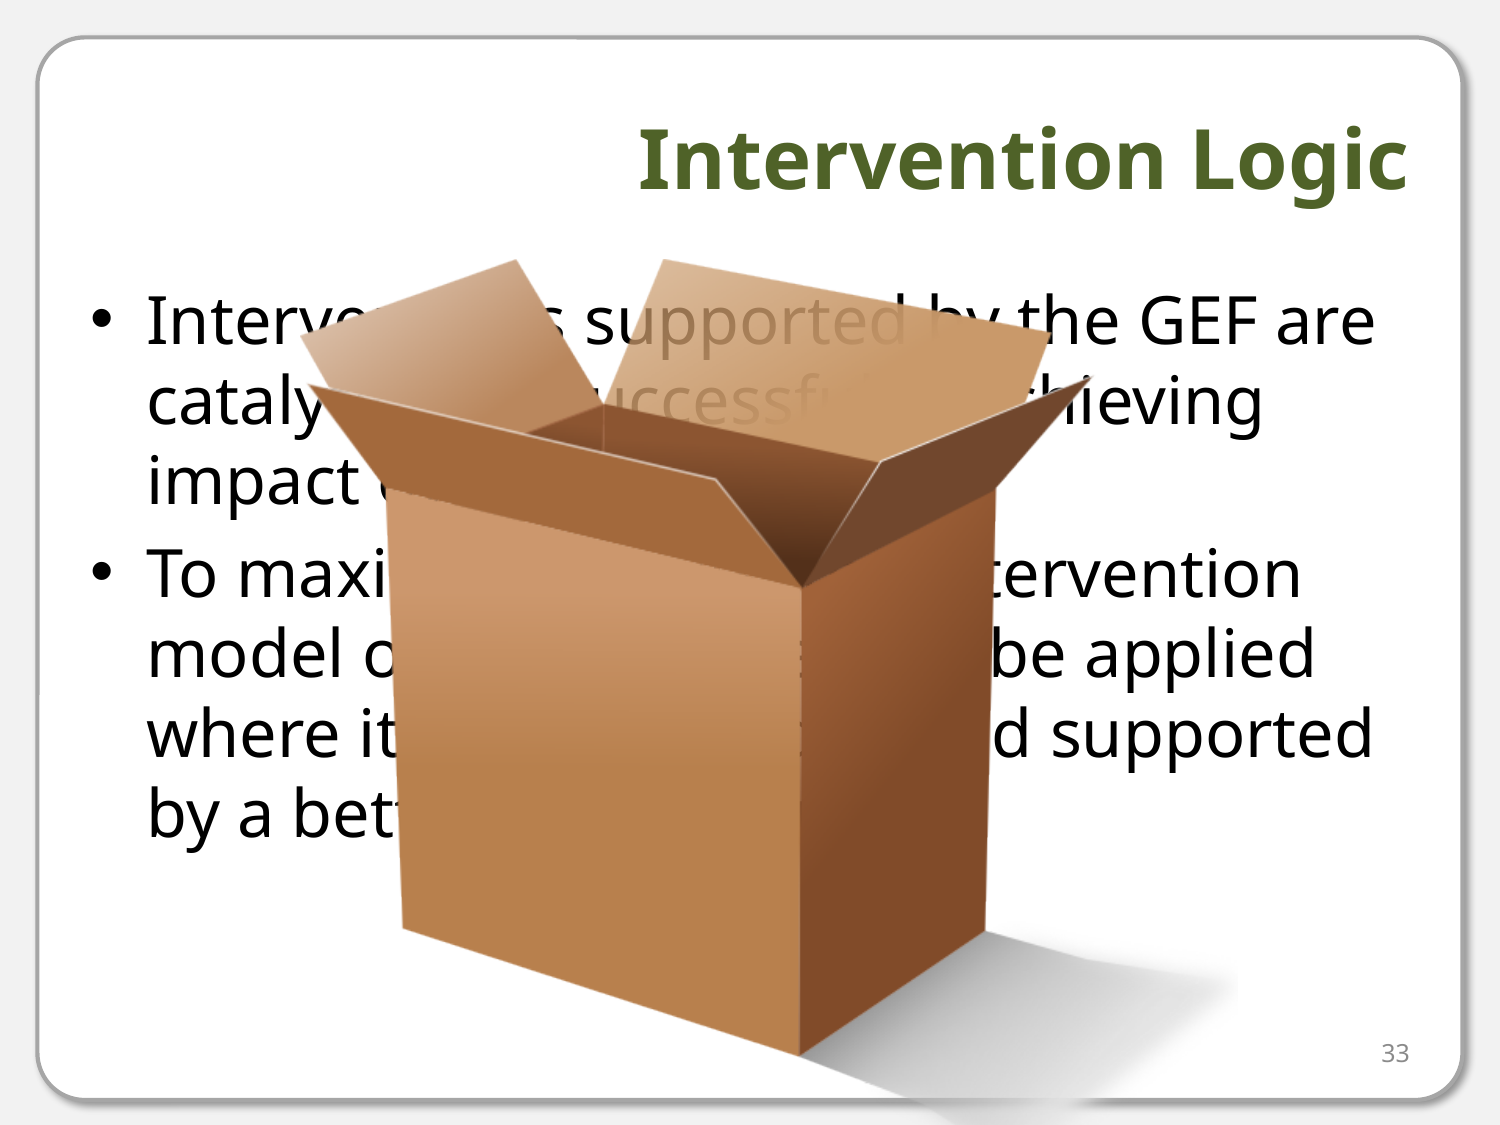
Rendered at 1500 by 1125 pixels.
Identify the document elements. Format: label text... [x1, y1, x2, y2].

slide_number 33 [1241, 1025, 1425, 1085]
list Interventions supported by the GEF are catalytic and successful in achieving impact over time To maximize results, the intervention model of the GEF needs to be applied where it is most needed and supported by a better business model [1241, 270, 1425, 1013]
list Interventions supported by the GEF are catalytic and successful in achieving impact over time To maximize results, the intervention model of the GEF needs to be applied where it is most needed and supported by a better business model [75, 270, 294, 1013]
title Intervention Logic [75, 62, 1425, 250]
picture [299, 259, 1238, 1125]
